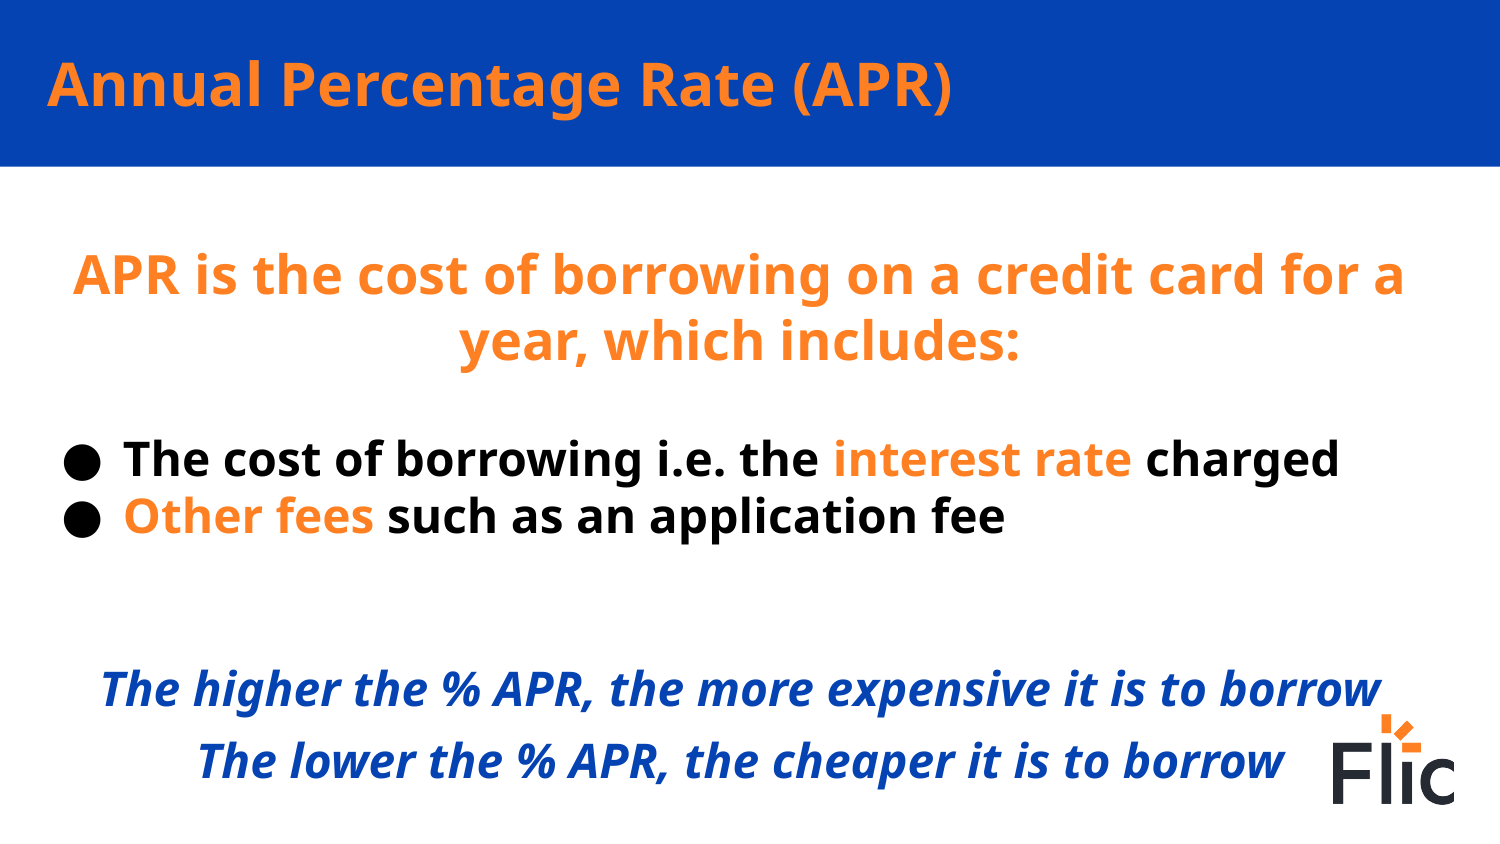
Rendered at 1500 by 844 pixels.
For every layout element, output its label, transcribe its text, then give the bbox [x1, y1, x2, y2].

text_box APR is the cost of borrowing on a credit card for a year, which includes: The cost of borrowing i.e. the interest rate charged Other fees such as an application fee The higher the % APR, the more expensive it is to borrow The lower the % APR, the cheaper it is to borrow [32, 225, 1449, 803]
text_box Lunch out [1233, 683, 1418, 749]
picture [1333, 714, 1454, 805]
title Annual Percentage Rate (APR) [32, 39, 1304, 125]
